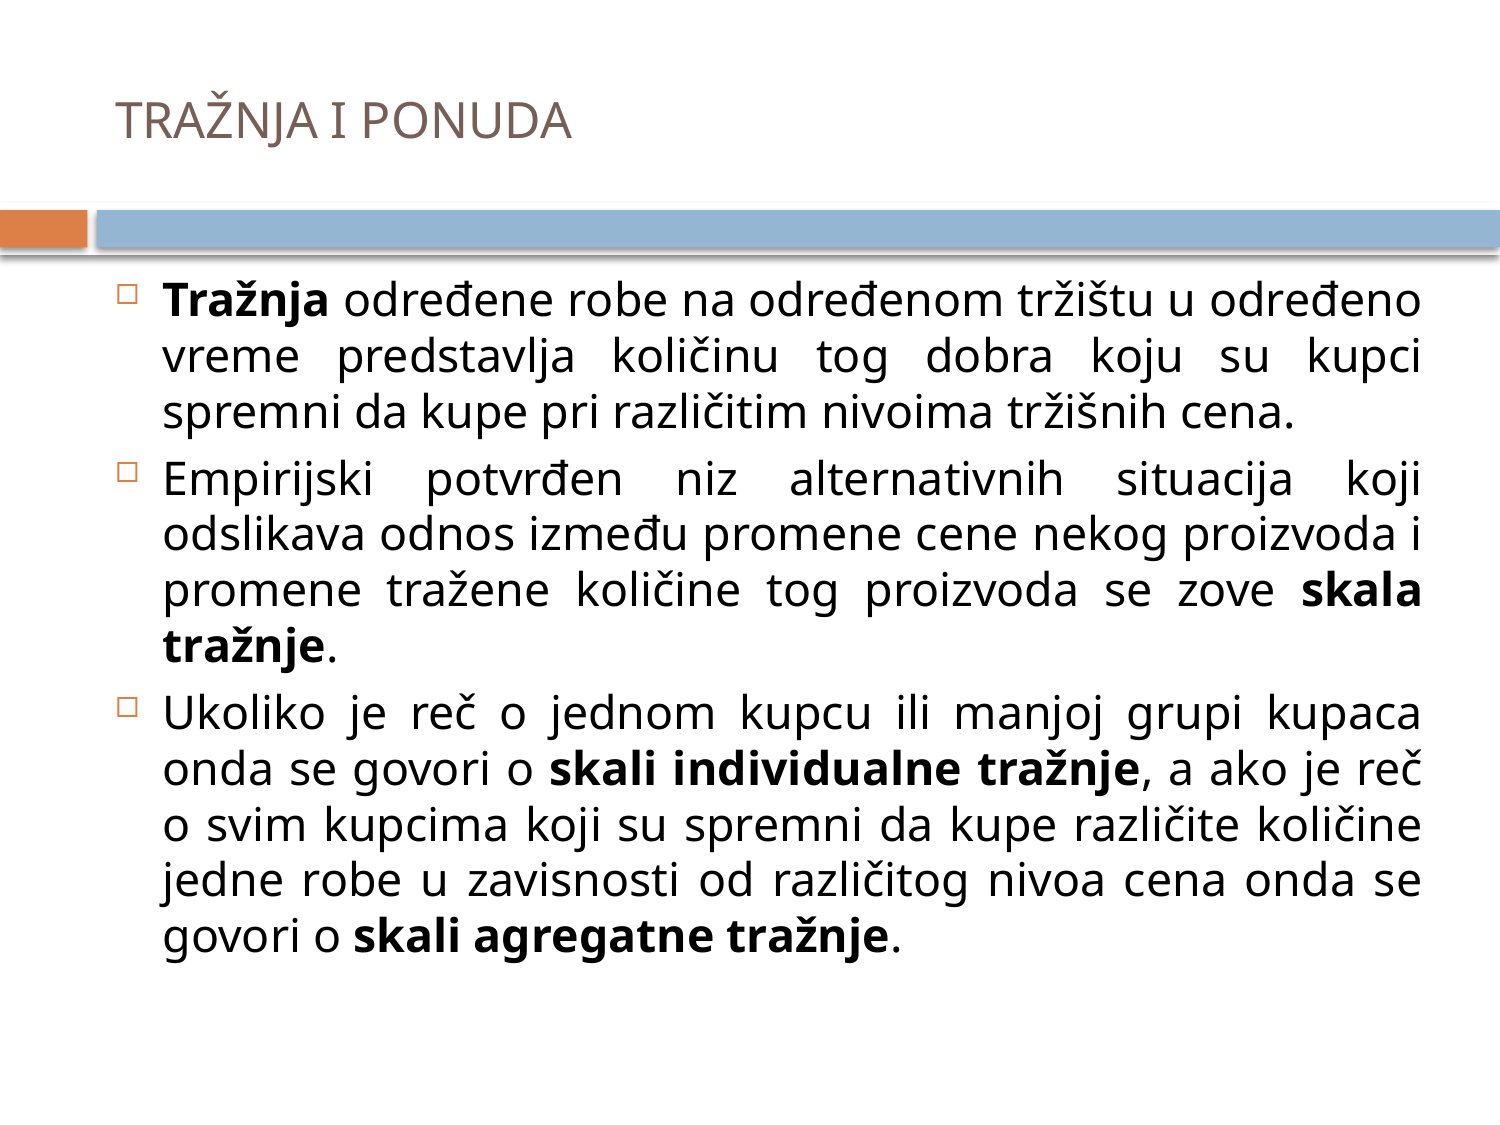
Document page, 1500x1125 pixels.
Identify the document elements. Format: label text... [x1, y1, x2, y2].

title TRAŽNJA I PONUDA [100, 37, 1438, 200]
list Tražnja određene robe na određenom tržištu u određeno vreme predstavlja količinu tog dobra koju su kupci spremni da kupe pri različitim nivoima tržišnih cena. Empirijski potvrđen niz alternativnih situacija koji odslikava odnos između promene cene nekog proizvoda i promene tražene količine tog proizvoda se zove skala tražnje. Ukoliko je reč o jednom kupcu ili manjoj grupi kupaca onda se govori o skali individualne tražnje, a ako je reč o svim kupcima koji su spremni da kupe različite količine jedne robe u zavisnosti od različitog nivoa cena onda se govori o skali agregatne tražnje. [100, 262, 1438, 1000]
